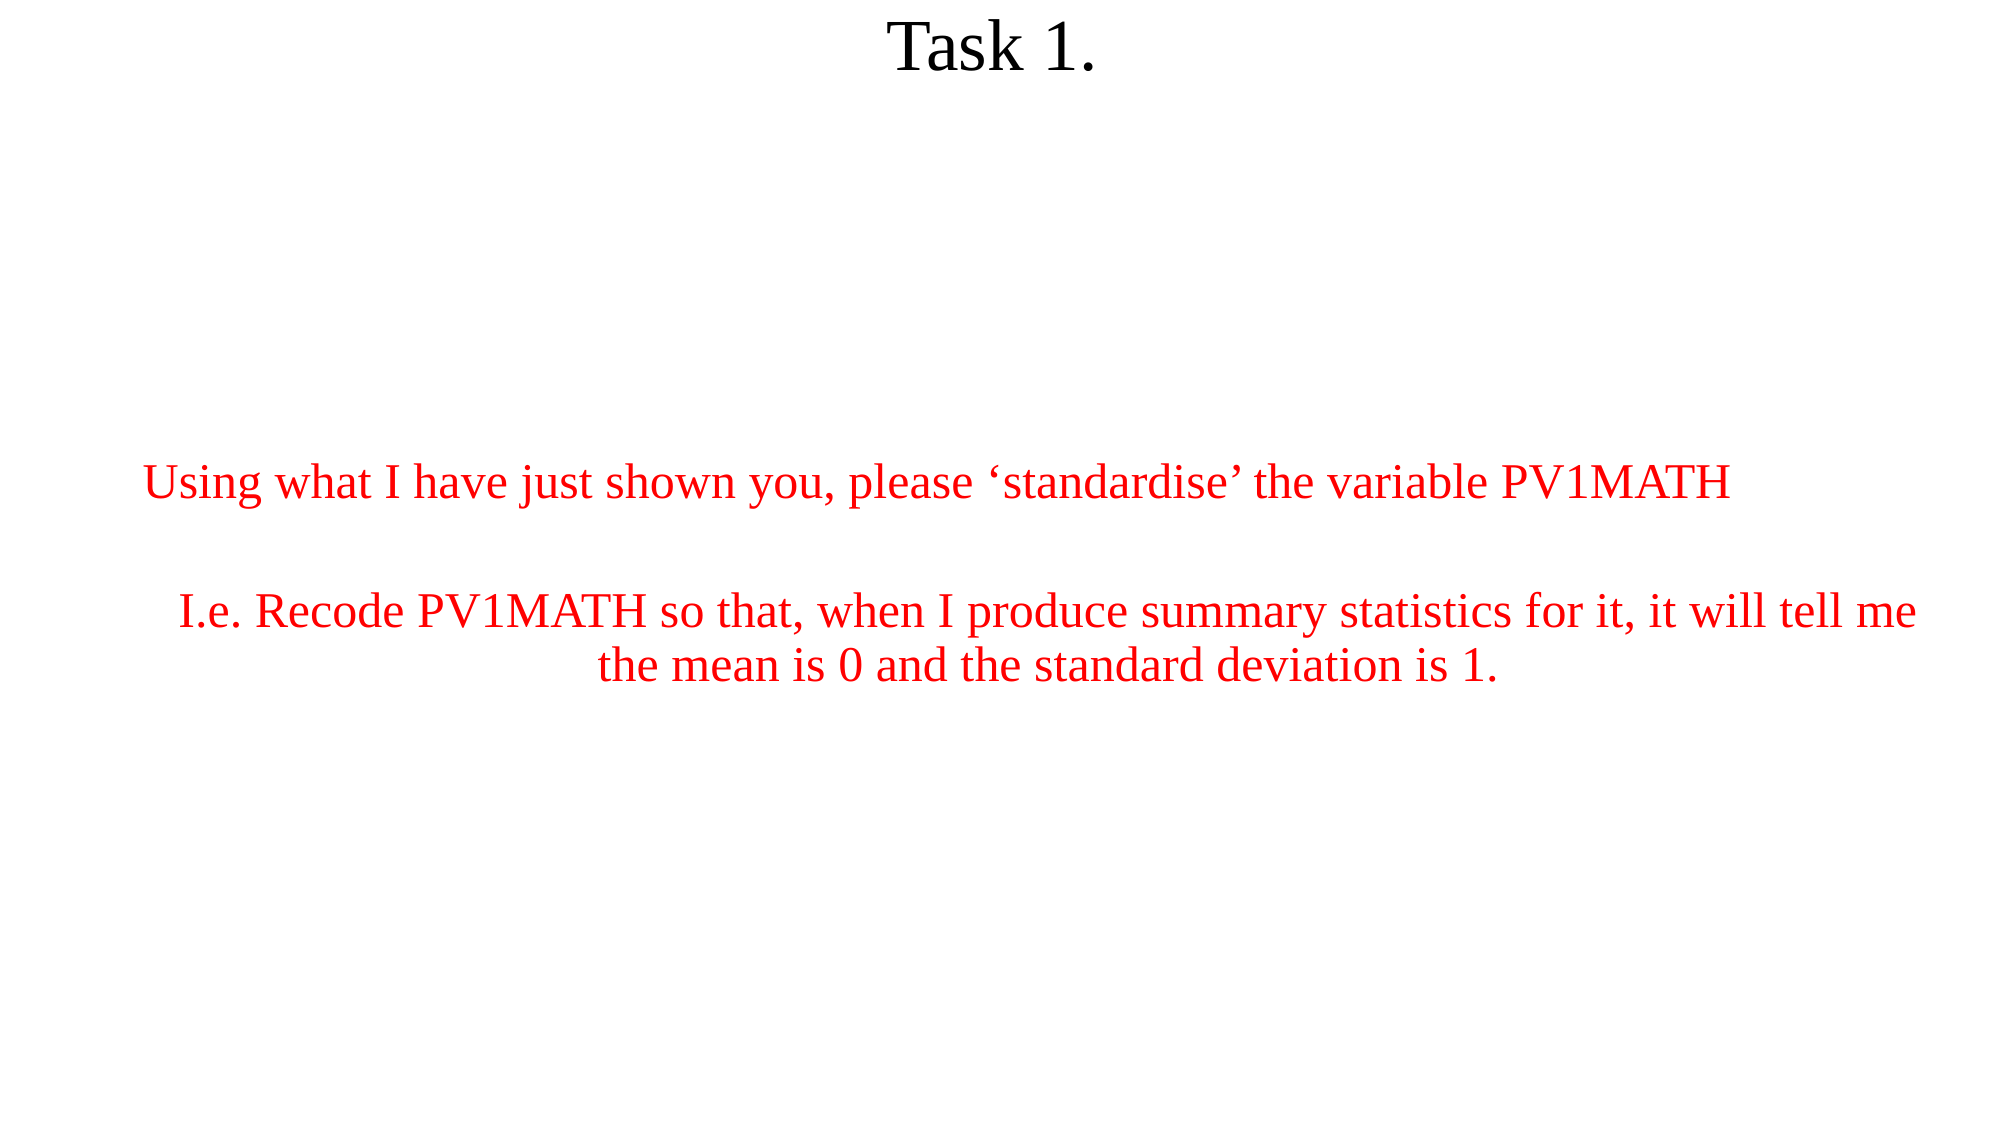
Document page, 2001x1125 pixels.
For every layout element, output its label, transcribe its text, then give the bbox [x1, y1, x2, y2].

title Task 1. [121, 0, 1863, 95]
list Using what I have just shown you, please ‘standardise’ the variable PV1MATH I.e. Recode PV1MATH so that, when I produce summary statistics for it, it will tell me the mean is 0 and the standard deviation is 1. [52, 447, 1969, 784]
